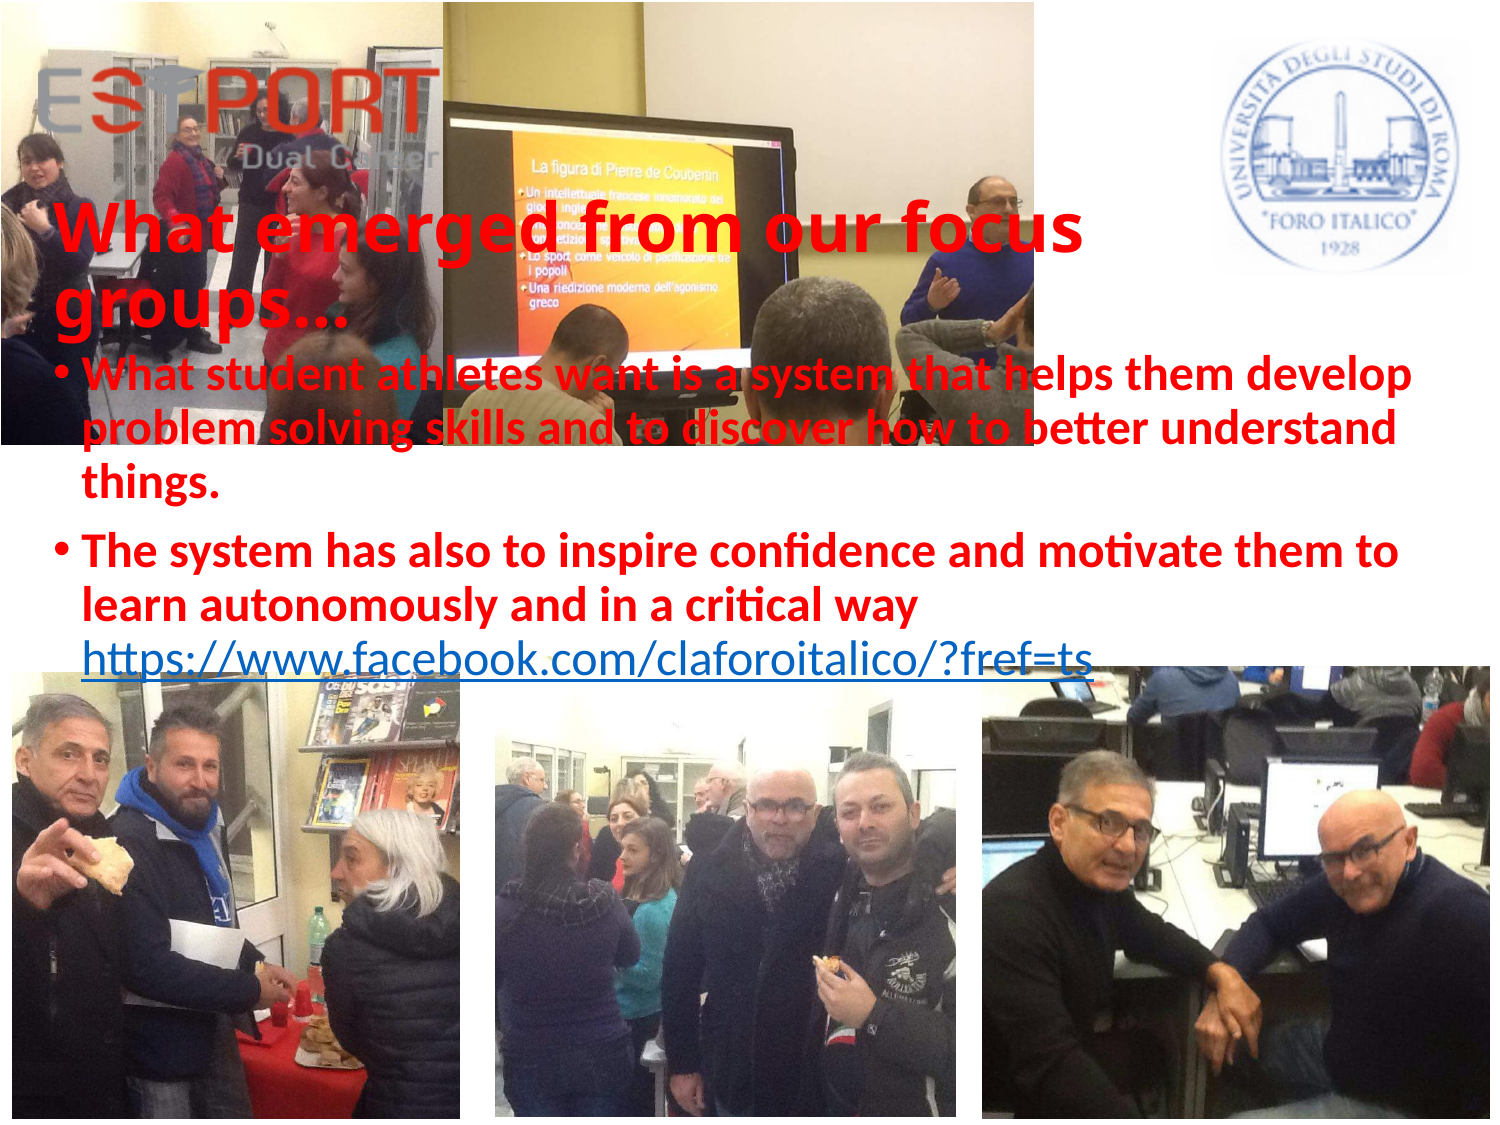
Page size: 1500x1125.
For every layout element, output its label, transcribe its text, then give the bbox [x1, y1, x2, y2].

picture [1210, 35, 1474, 278]
title What emerged from our focus groups… [1034, 199, 1307, 337]
picture [12, 672, 460, 1119]
picture [1, 2, 1034, 446]
picture [981, 666, 1490, 1120]
list What student athletes want is a system that helps them develop problem solving skills and to discover how to better understand things. The system has also to inspire confidence and motivate them to learn autonomously and in a critical way https://www.facebook.com/claforoitalico/?fref=ts [38, 339, 1436, 782]
picture [495, 656, 956, 1117]
